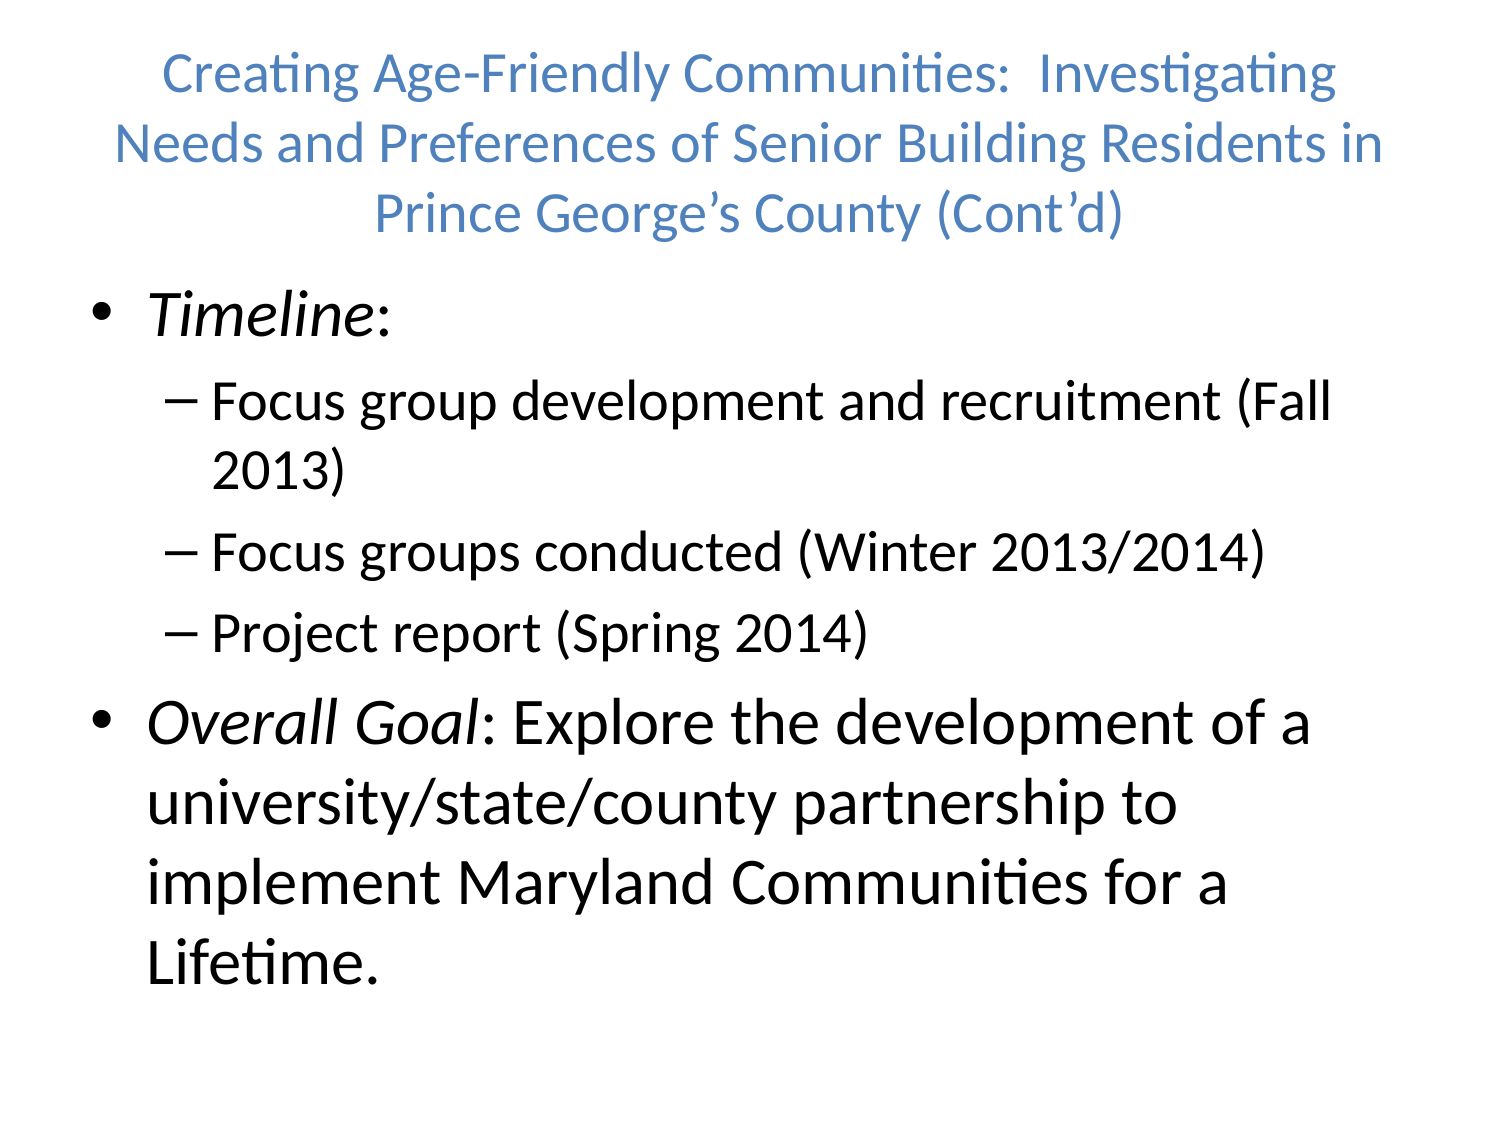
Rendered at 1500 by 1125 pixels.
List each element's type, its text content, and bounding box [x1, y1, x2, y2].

title Creating Age-Friendly Communities: Investigating Needs and Preferences of Senior Building Residents in Prince George’s County (Cont’d) [75, 45, 1425, 233]
list Timeline: Focus group development and recruitment (Fall 2013) Focus groups conducted (Winter 2013/2014) Project report (Spring 2014) Overall Goal: Explore the development of a university/state/county partnership to implement Maryland Communities for a Lifetime. [75, 262, 1425, 1063]
